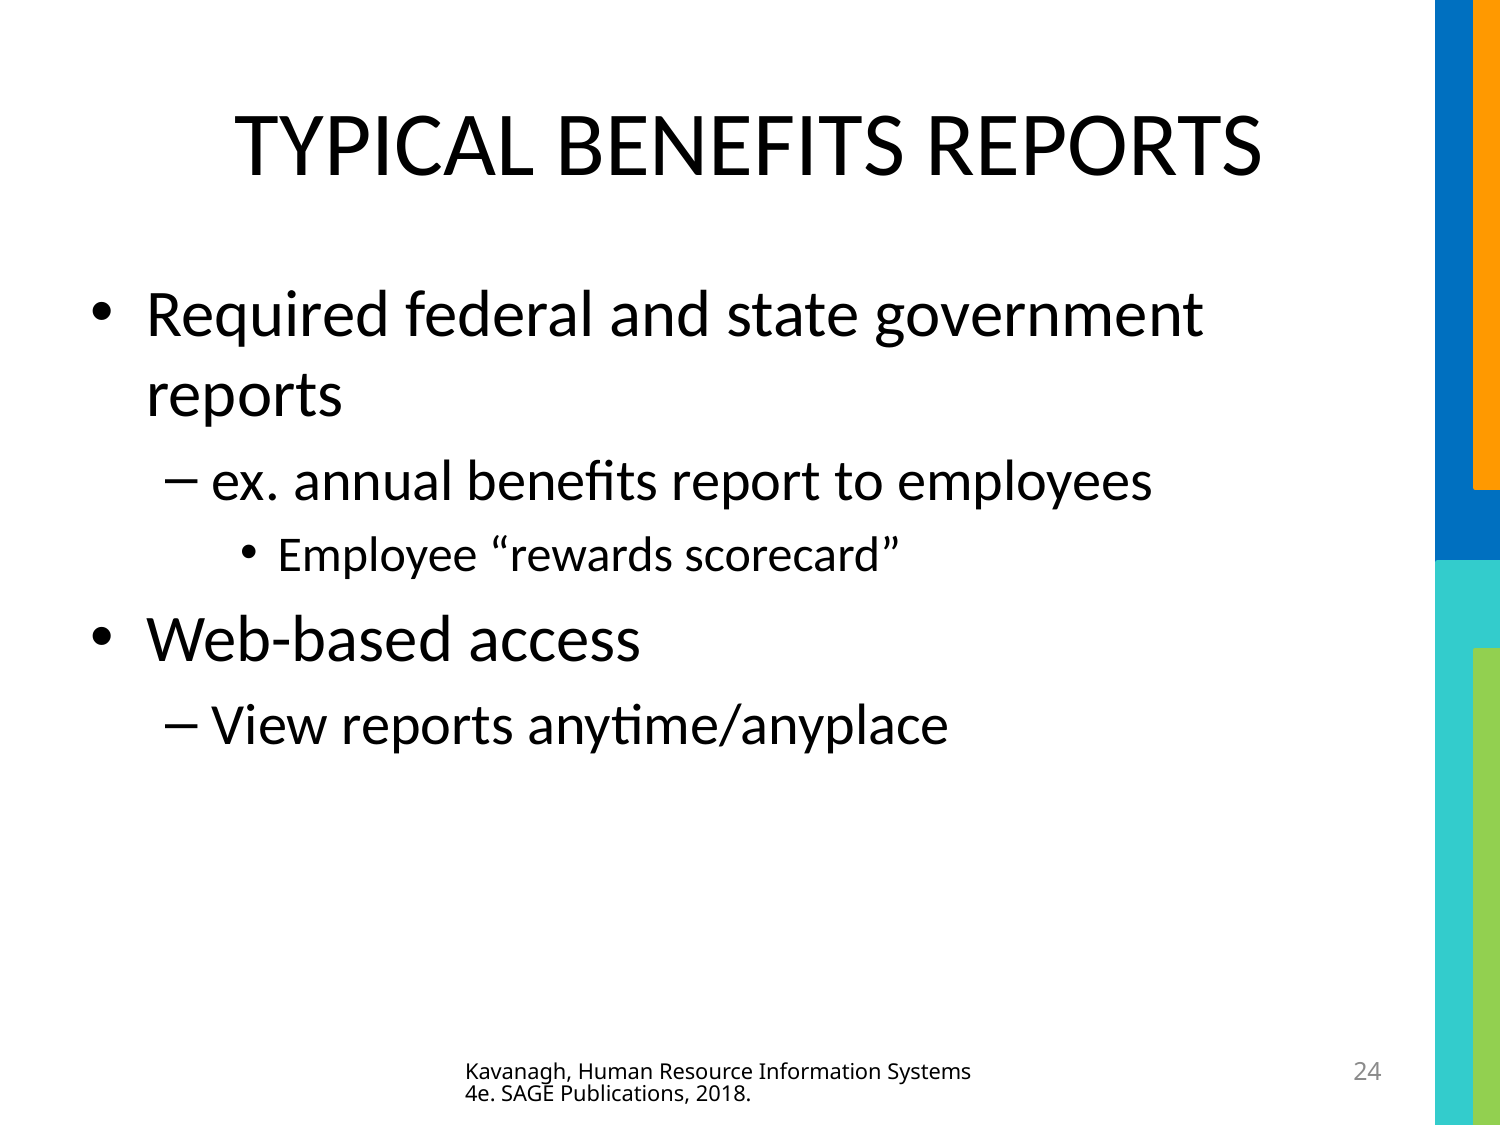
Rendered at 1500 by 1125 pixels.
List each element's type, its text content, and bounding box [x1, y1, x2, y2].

slide_number 24 [1059, 1042, 1397, 1103]
title TYPICAL BENEFITS REPORTS [75, 45, 1425, 233]
list Required federal and state government reports ex. annual benefits report to employees Employee “rewards scorecard” Web-based access View reports anytime/anyplace [75, 262, 1425, 1005]
footer Kavanagh, Human Resource Information Systems 4e. SAGE Publications, 2018. [450, 1042, 1004, 1103]
